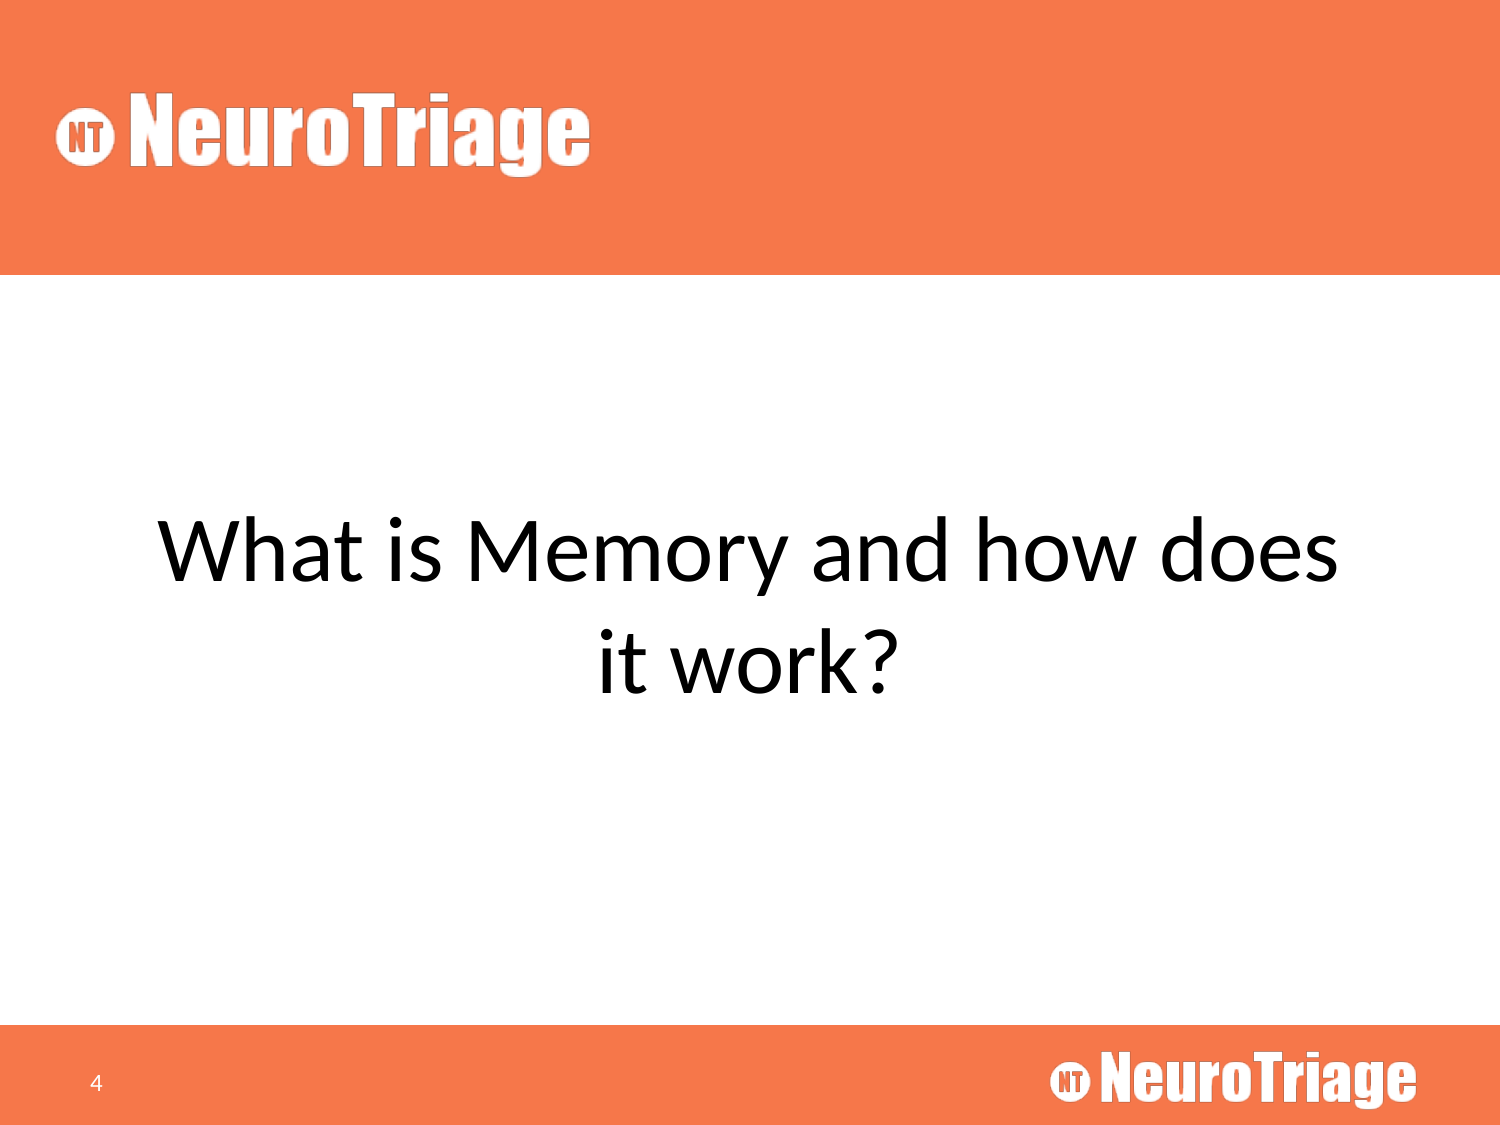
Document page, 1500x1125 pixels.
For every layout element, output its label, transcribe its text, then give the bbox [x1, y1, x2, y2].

title What is Memory and how does it work? [112, 479, 1388, 721]
slide_number 4 [75, 1051, 425, 1112]
picture [1037, 1030, 1425, 1125]
picture [37, 62, 603, 200]
